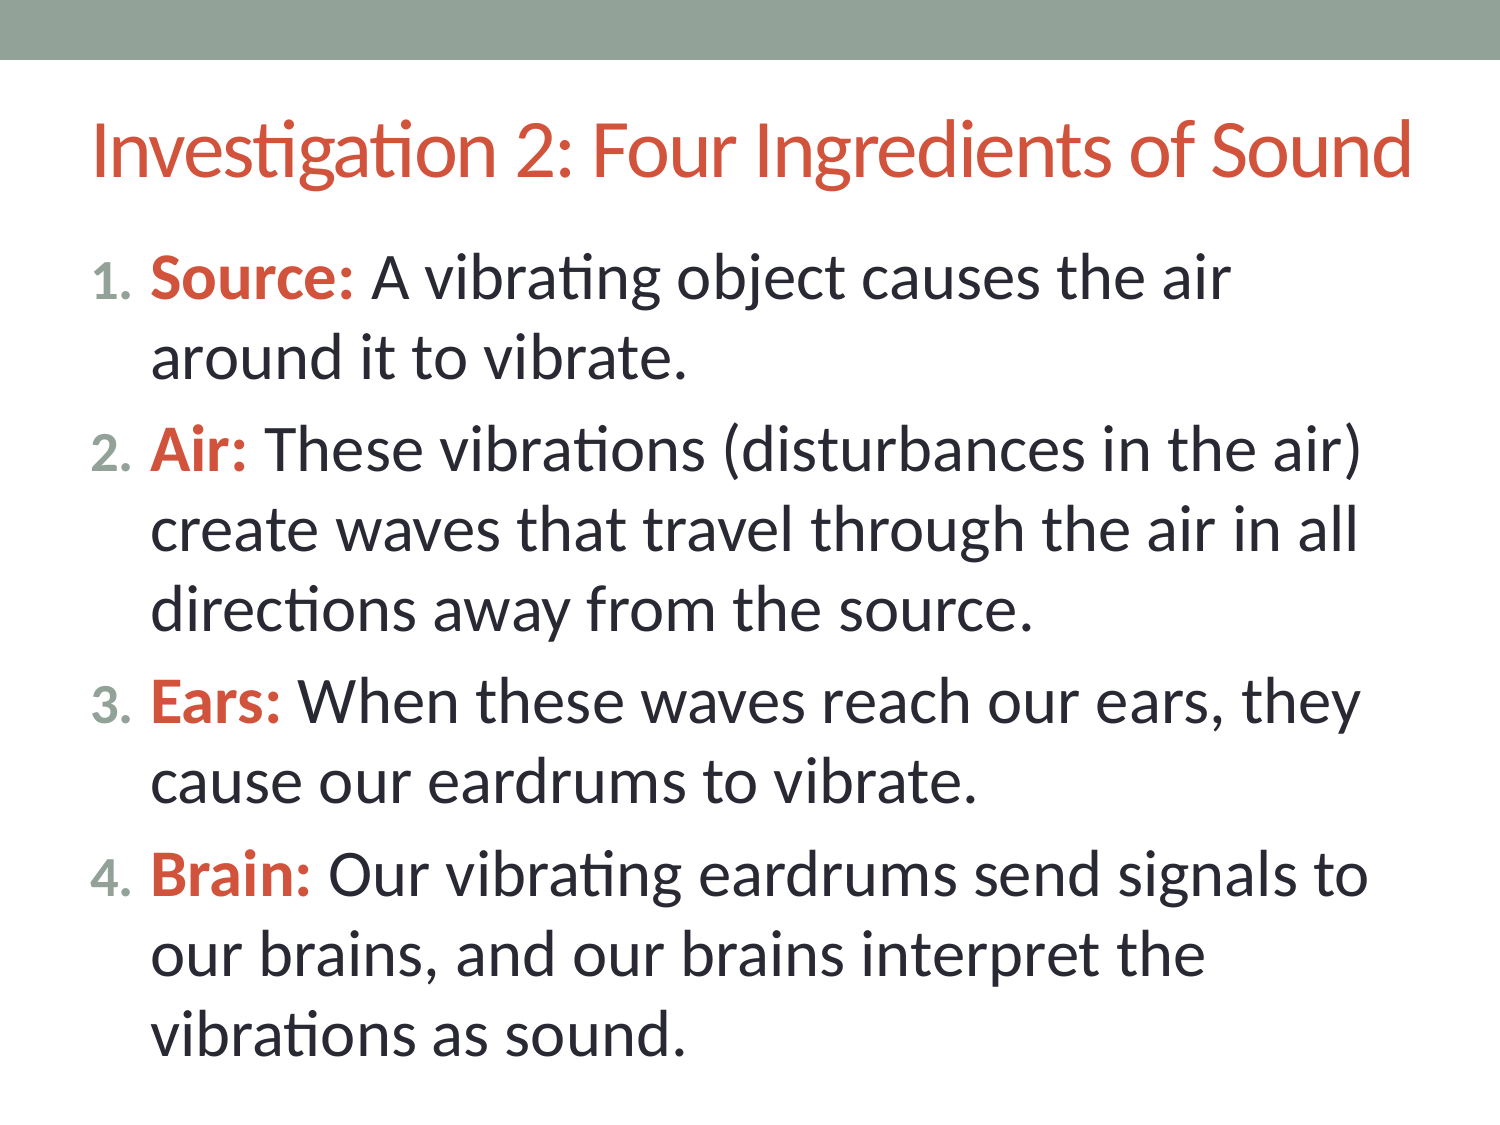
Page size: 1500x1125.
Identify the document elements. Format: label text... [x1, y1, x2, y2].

title Investigation 2: Four Ingredients of Sound [75, 62, 1450, 225]
list Source: A vibrating object causes the air around it to vibrate. Air: These vibrations (disturbances in the air) create waves that travel through the air in all directions away from the source. Ears: When these waves reach our ears, they cause our eardrums to vibrate. Brain: Our vibrating eardrums send signals to our brains, and our brains interpret the vibrations as sound. [75, 224, 1425, 1075]
